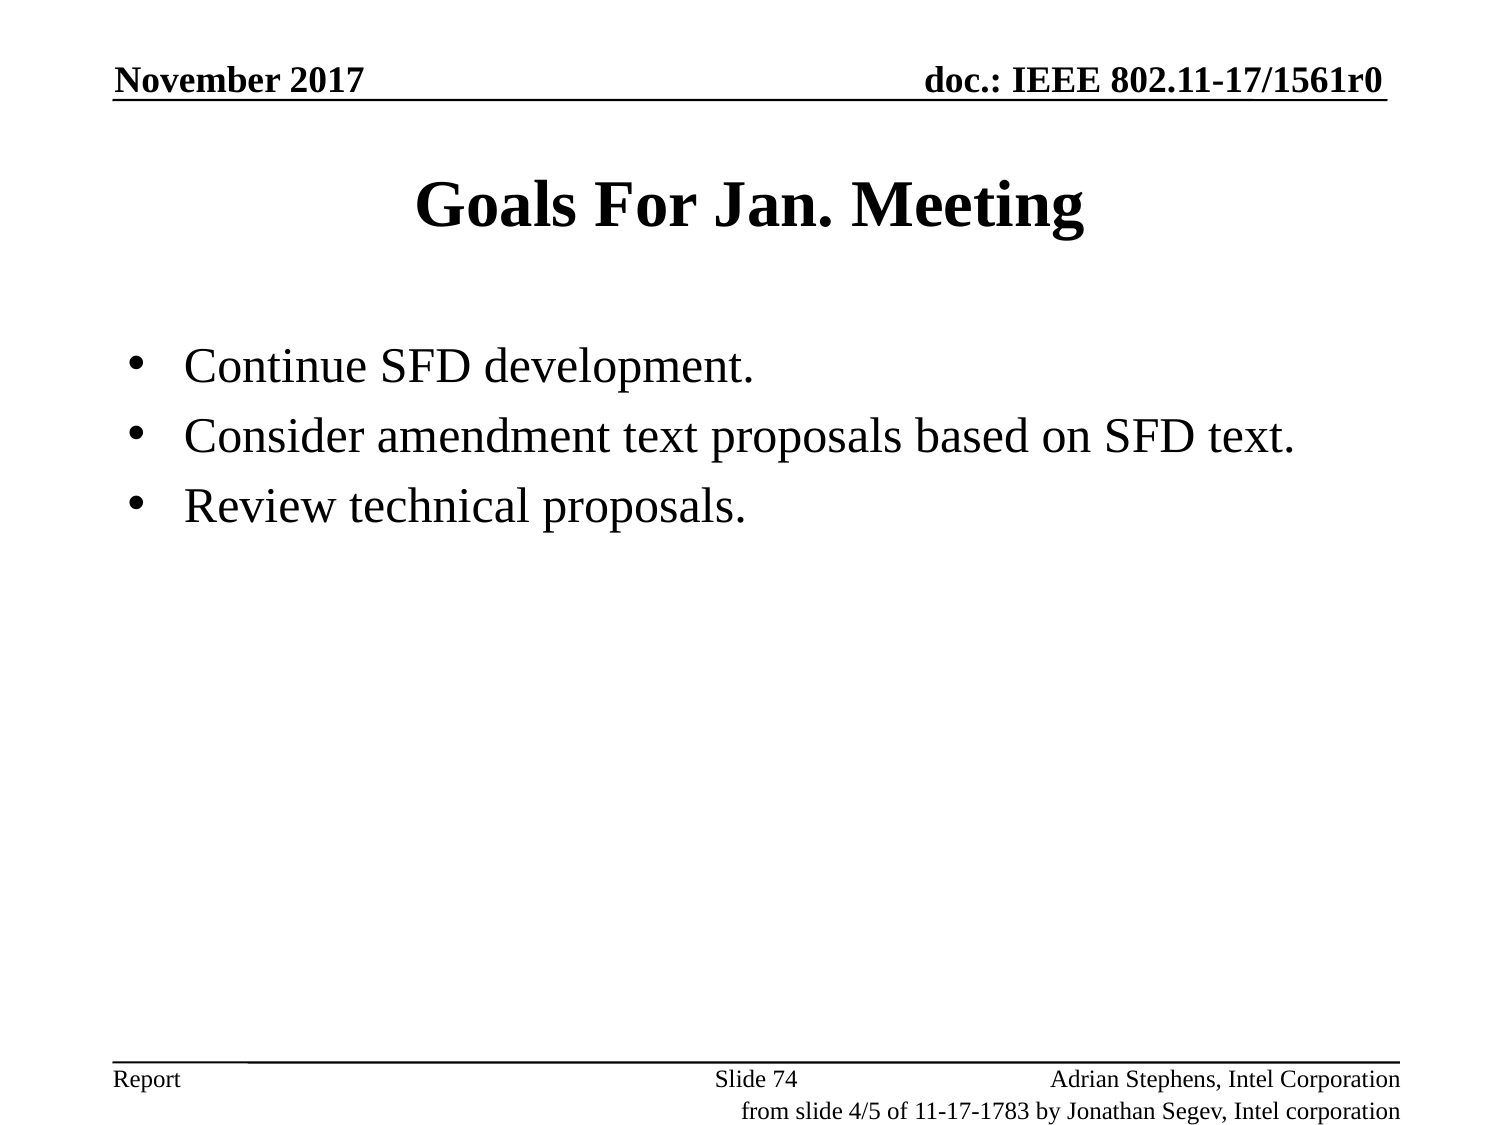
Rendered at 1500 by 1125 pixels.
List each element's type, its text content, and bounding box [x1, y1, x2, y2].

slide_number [114, 54, 374, 101]
title Goals For Jan. Meeting [112, 112, 1388, 288]
list Continue SFD development. Consider amendment text proposals based on SFD text. Review technical proposals. [112, 324, 1388, 1000]
footer Adrian Stephens, Intel Corporation [878, 1061, 1402, 1087]
slide_number Slide 74 [711, 1061, 801, 1093]
text_box from slide 4/5 of 11-17-1783 by Jonathan Segev, Intel corporation [343, 1087, 1417, 1125]
